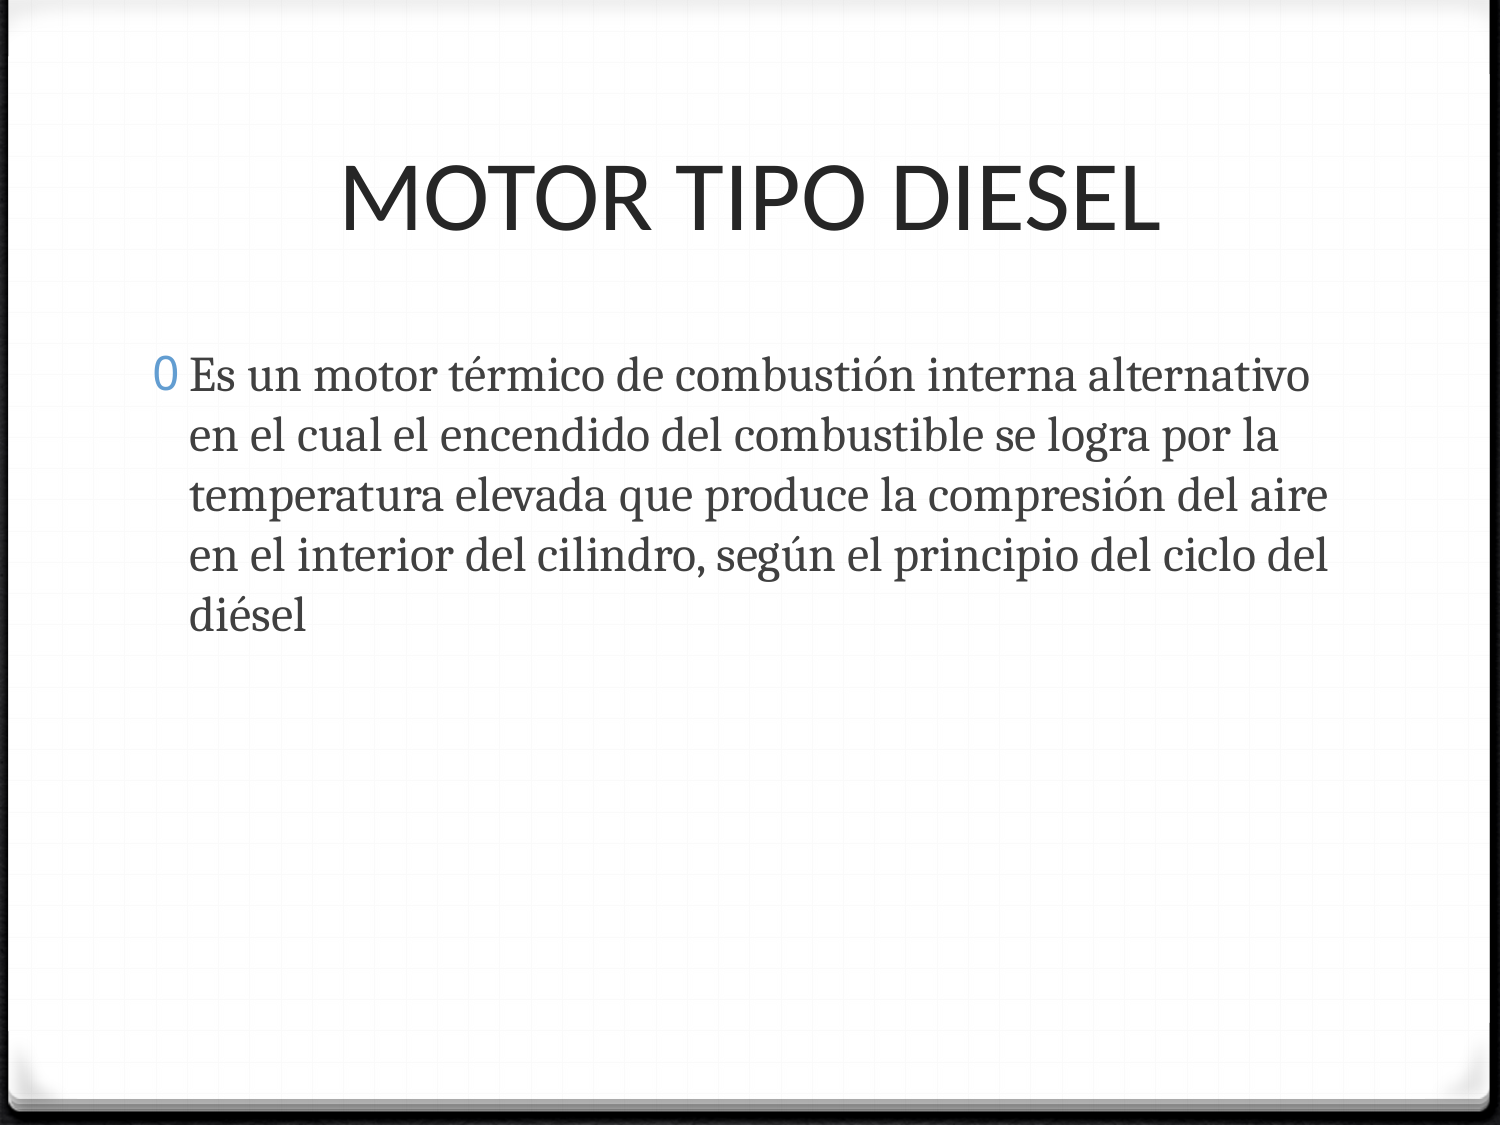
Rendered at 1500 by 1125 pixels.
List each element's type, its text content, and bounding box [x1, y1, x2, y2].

title MOTOR TIPO DIESEL [90, 71, 1410, 309]
list Es un motor térmico de combustión interna alternativo en el cual el encendido del combustible se logra por la temperatura elevada que produce la compresión del aire en el interior del cilindro, según el principio del ciclo del diésel [137, 334, 1363, 983]
picture [0, 0, 1500, 1125]
